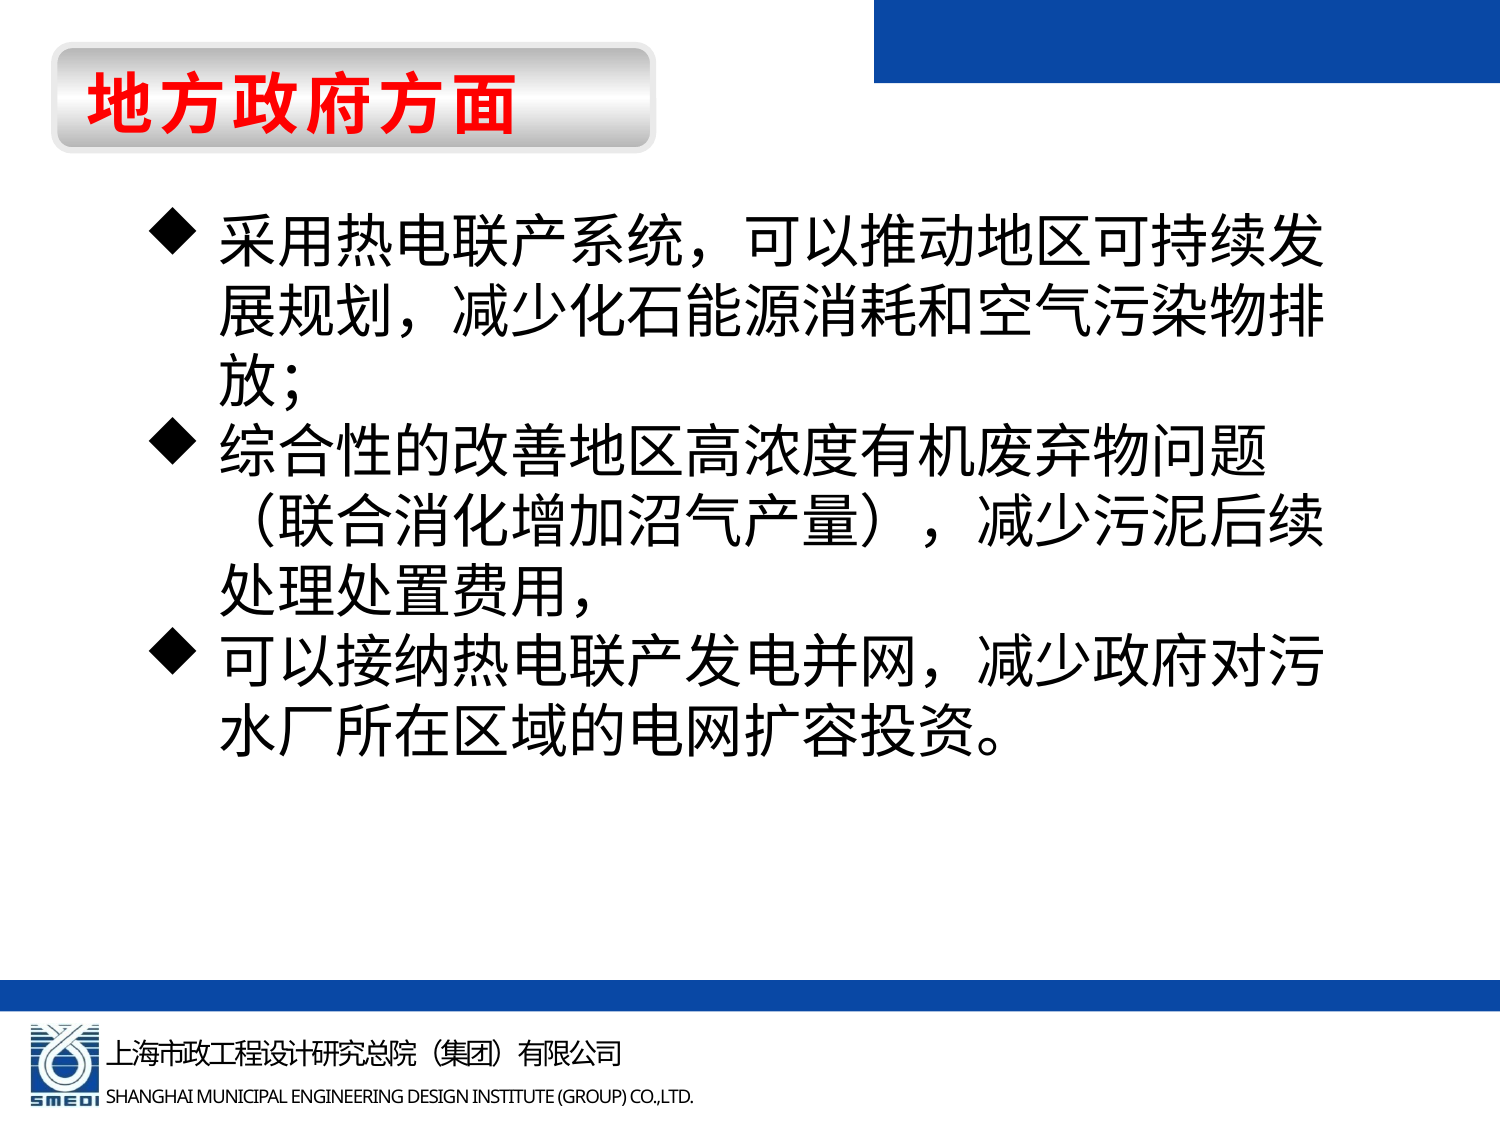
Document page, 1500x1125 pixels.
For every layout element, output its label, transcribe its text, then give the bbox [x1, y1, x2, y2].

picture [30, 1023, 100, 1108]
text_box 地方政府方面 [72, 54, 636, 149]
text_box [54, 45, 654, 151]
text_box 采用热电联产系统，可以推动地区可持续发展规划，减少化石能源消耗和空气污染物排放； 综合性的改善地区高浓度有机废弃物问题（联合消化增加沼气产量），减少污泥后续处理处置费用， 可以接纳热电联产发电并网，减少政府对污水厂所在区域的电网扩容投资。 [129, 196, 1373, 772]
